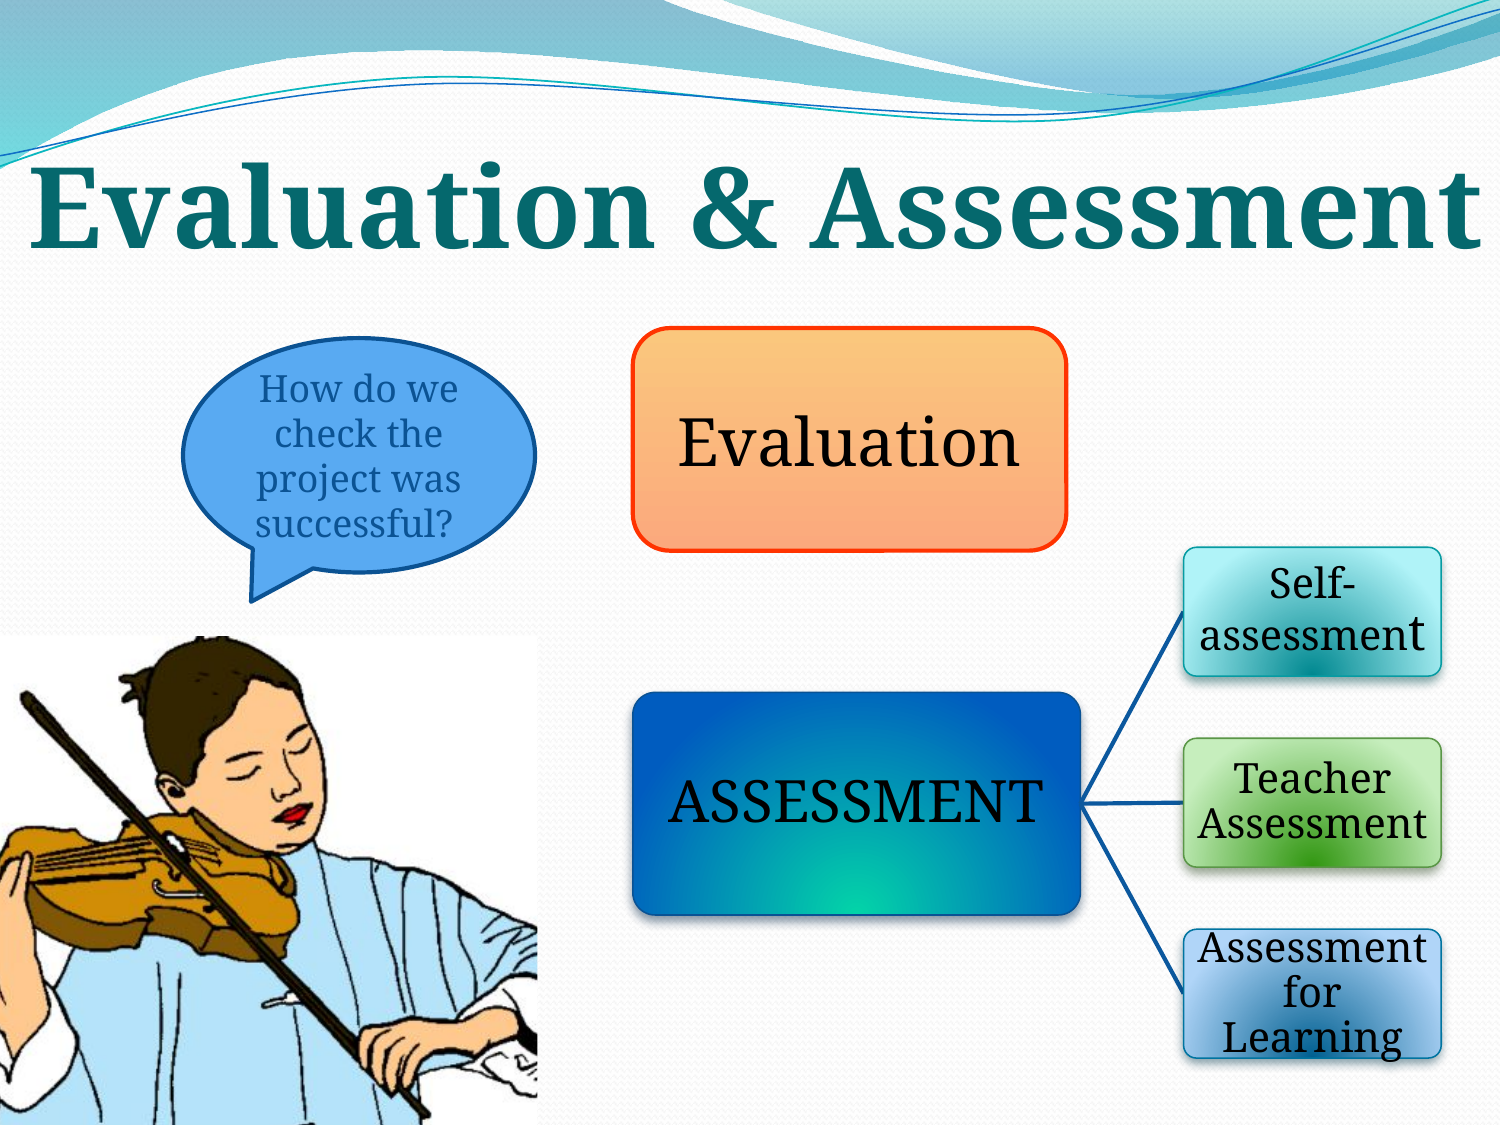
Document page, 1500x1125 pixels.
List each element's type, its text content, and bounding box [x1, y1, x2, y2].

text_box Evaluation & Assessment [13, 128, 1500, 279]
text_box How do we check the project was successful? [180, 335, 538, 604]
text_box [632, 515, 1442, 1091]
picture [0, 636, 538, 1125]
text_box Evaluation [630, 325, 1069, 516]
